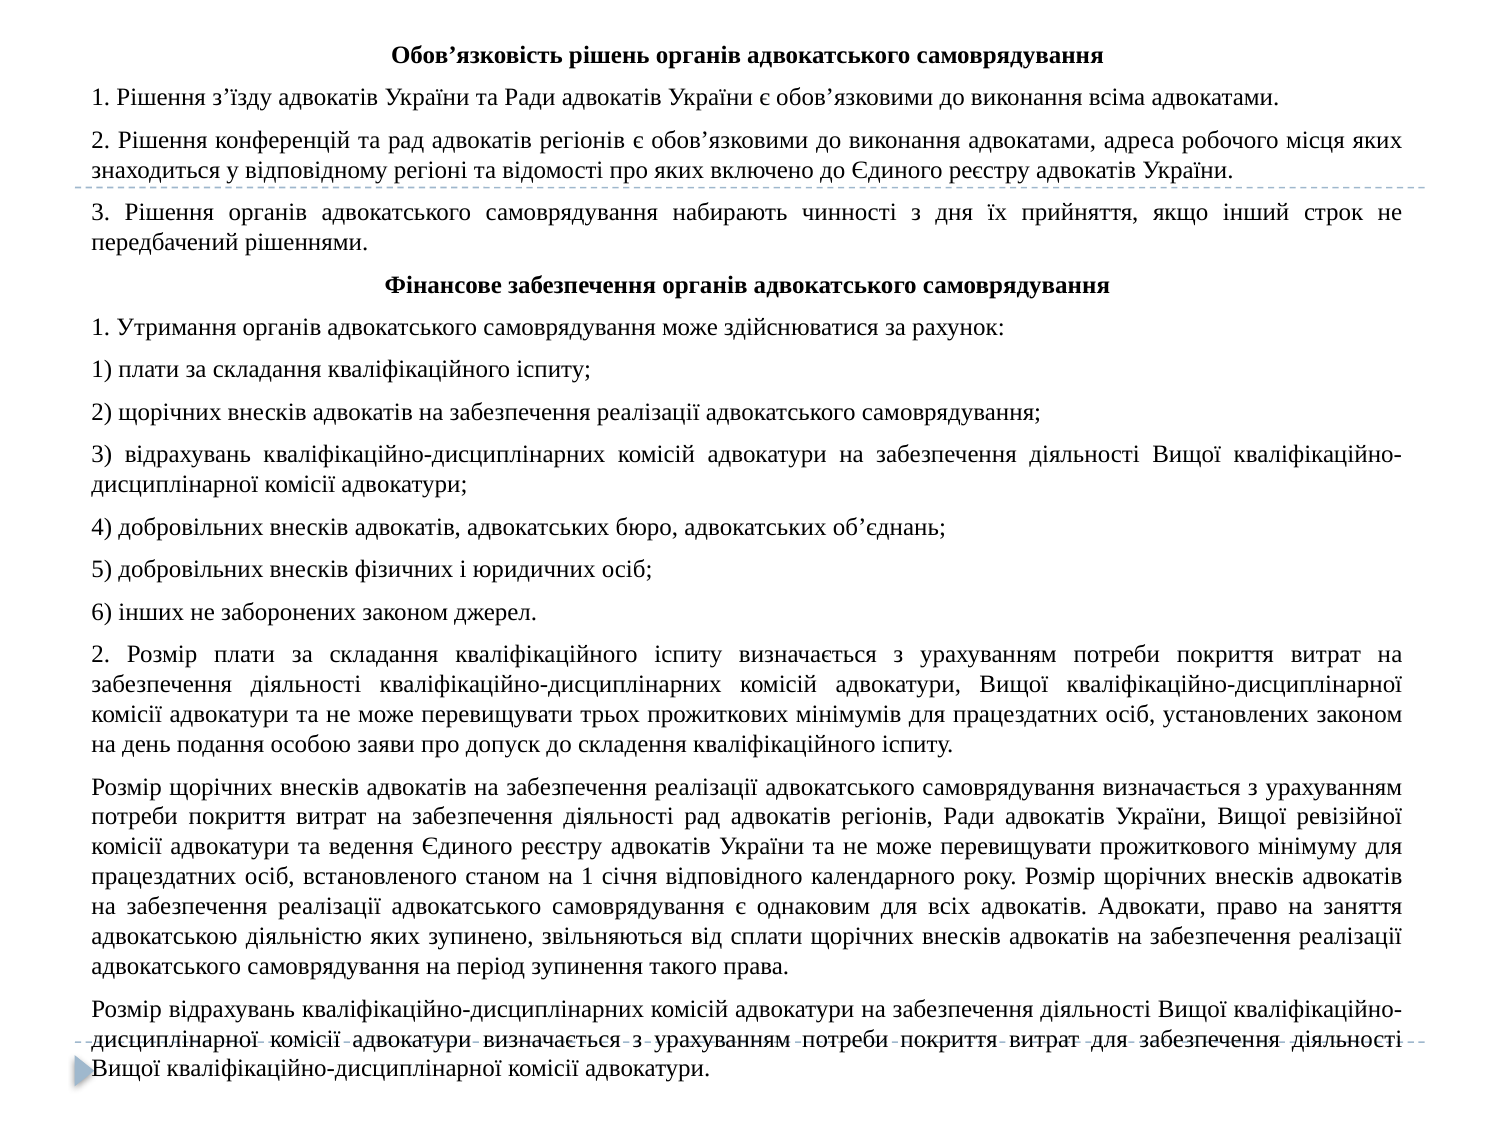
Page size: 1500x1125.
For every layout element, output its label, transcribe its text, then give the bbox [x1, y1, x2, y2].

list Обов’язковість рішень органів адвокатського самоврядування 1. Рішення з’їзду адвокатів України та Ради адвокатів України є обов’язковими до виконання всіма адвокатами. 2. Рішення конференцій та рад адвокатів регіонів є обов’язковими до виконання адвокатами, адреса робочого місця яких знаходиться у відповідному регіоні та відомості про яких включено до Єдиного реєстру адвокатів України. 3. Рішення органів адвокатського самоврядування набирають чинності з дня їх прийняття, якщо інший строк не передбачений рішеннями. Фінансове забезпечення органів адвокатського самоврядування 1. Утримання органів адвокатського самоврядування може здійснюватися за рахунок: 1) плати за складання кваліфікаційного іспиту; 2) щорічних внесків адвокатів на забезпечення реалізації адвокатського самоврядування; 3) відрахувань кваліфікаційно-дисциплінарних комісій адвокатури на забезпечення діяльності Вищої кваліфікаційно-дисциплінарної комісії адвокатури; 4) добровільних внесків адвокатів, адвокатських бюро, адвокатських об’єднань; 5) добровільних внесків фізичних і юридичних осіб; 6) інших не заборонених законом джерел. 2. Розмір плати за складання кваліфікаційного іспиту визначається з урахуванням потреби покриття витрат на забезпечення діяльності кваліфікаційно-дисциплінарних комісій адвокатури, Вищої кваліфікаційно-дисциплінарної комісії адвокатури та не може перевищувати трьох прожиткових мінімумів для працездатних осіб, установлених законом на день подання особою заяви про допуск до складення кваліфікаційного іспиту. Розмір щорічних внесків адвокатів на забезпечення реалізації адвокатського самоврядування визначається з урахуванням потреби покриття витрат на забезпечення діяльності рад адвокатів регіонів, Ради адвокатів України, Вищої ревізійної комісії адвокатури та ведення Єдиного реєстру адвокатів України та не може перевищувати прожиткового мінімуму для працездатних осіб, встановленого станом на 1 січня відповідного календарного року. Розмір щорічних внесків адвокатів на забезпечення реалізації адвокатського самоврядування є однаковим для всіх адвокатів. Адвокати, право на заняття адвокатською діяльністю яких зупинено, звільняються від сплати щорічних внесків адвокатів на забезпечення реалізації адвокатського самоврядування на період зупинення такого права. Розмір відрахувань кваліфікаційно-дисциплінарних комісій адвокатури на забезпечення діяльності Вищої кваліфікаційно-дисциплінарної комісії адвокатури визначається з урахуванням потреби покриття витрат для забезпечення діяльності Вищої кваліфікаційно-дисциплінарної комісії адвокатури. [76, 30, 1420, 1106]
